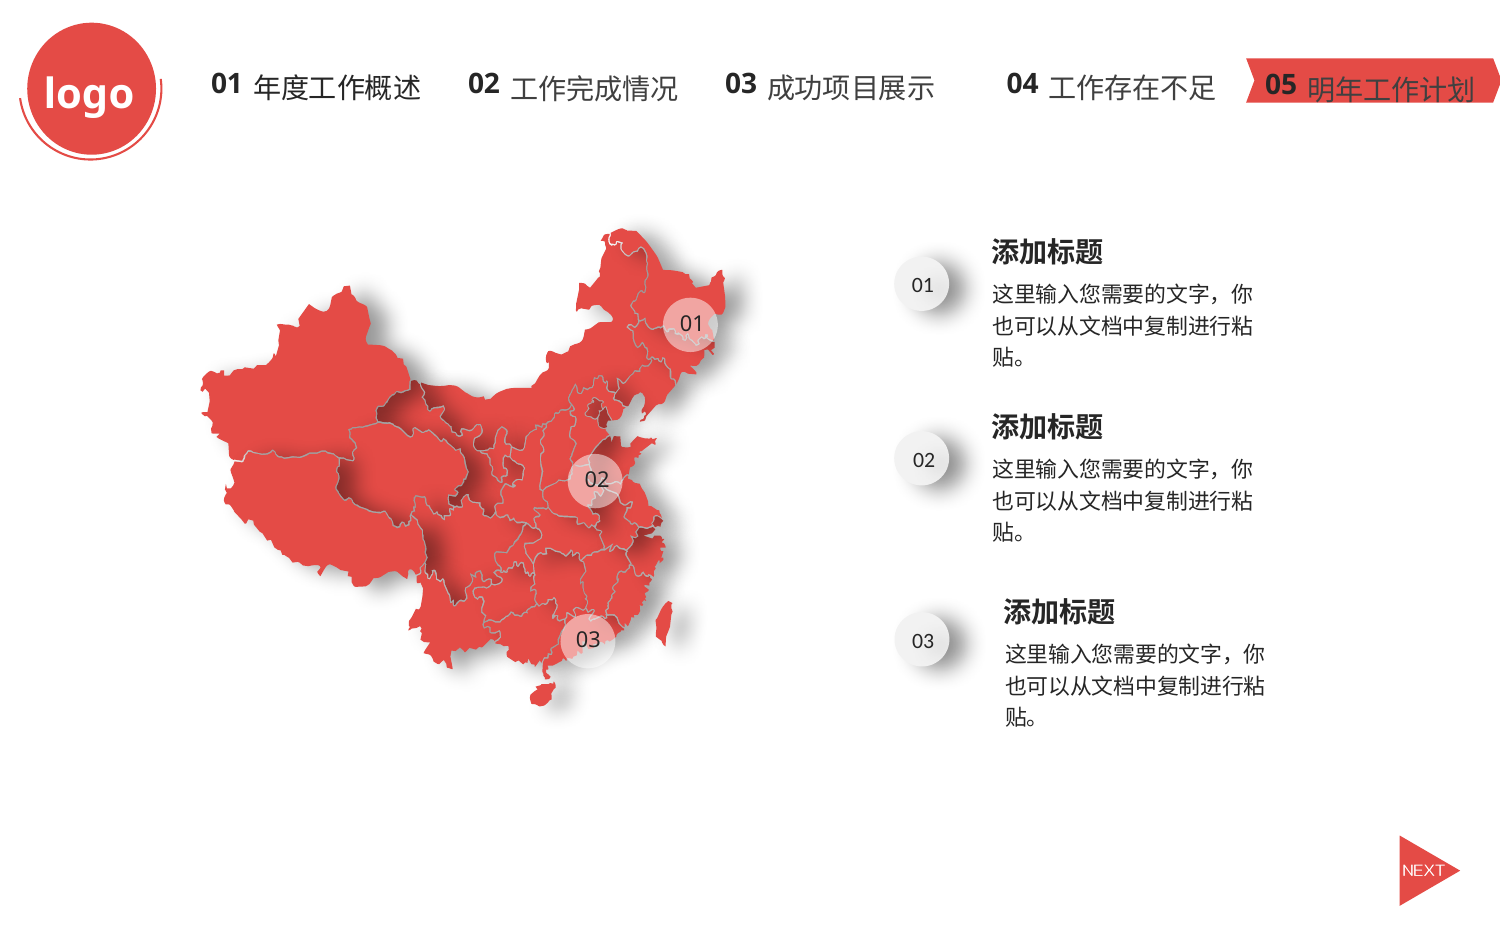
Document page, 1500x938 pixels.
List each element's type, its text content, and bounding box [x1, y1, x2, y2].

text_box 03 [710, 57, 774, 208]
text_box 工作完成情况 [479, 46, 709, 113]
text_box 明年工作计划 [1276, 48, 1500, 114]
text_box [560, 613, 618, 669]
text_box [987, 587, 1298, 740]
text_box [662, 297, 722, 353]
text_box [975, 227, 1286, 380]
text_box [200, 228, 726, 707]
text_box 工作存在不足 [1017, 46, 1248, 112]
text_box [1, 0, 180, 178]
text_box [975, 402, 1286, 555]
text_box 年度工作概述 [222, 46, 452, 112]
text_box 02 [453, 58, 517, 208]
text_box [893, 256, 951, 312]
text_box 05 [1250, 59, 1314, 209]
text_box [1399, 835, 1461, 906]
text_box 成功项目展示 [736, 46, 966, 112]
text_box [567, 453, 627, 509]
text_box 04 [991, 57, 1056, 208]
text_box [1248, 56, 1276, 75]
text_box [8, 22, 170, 155]
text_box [893, 430, 952, 486]
text_box 01 [196, 58, 260, 208]
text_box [894, 611, 952, 667]
